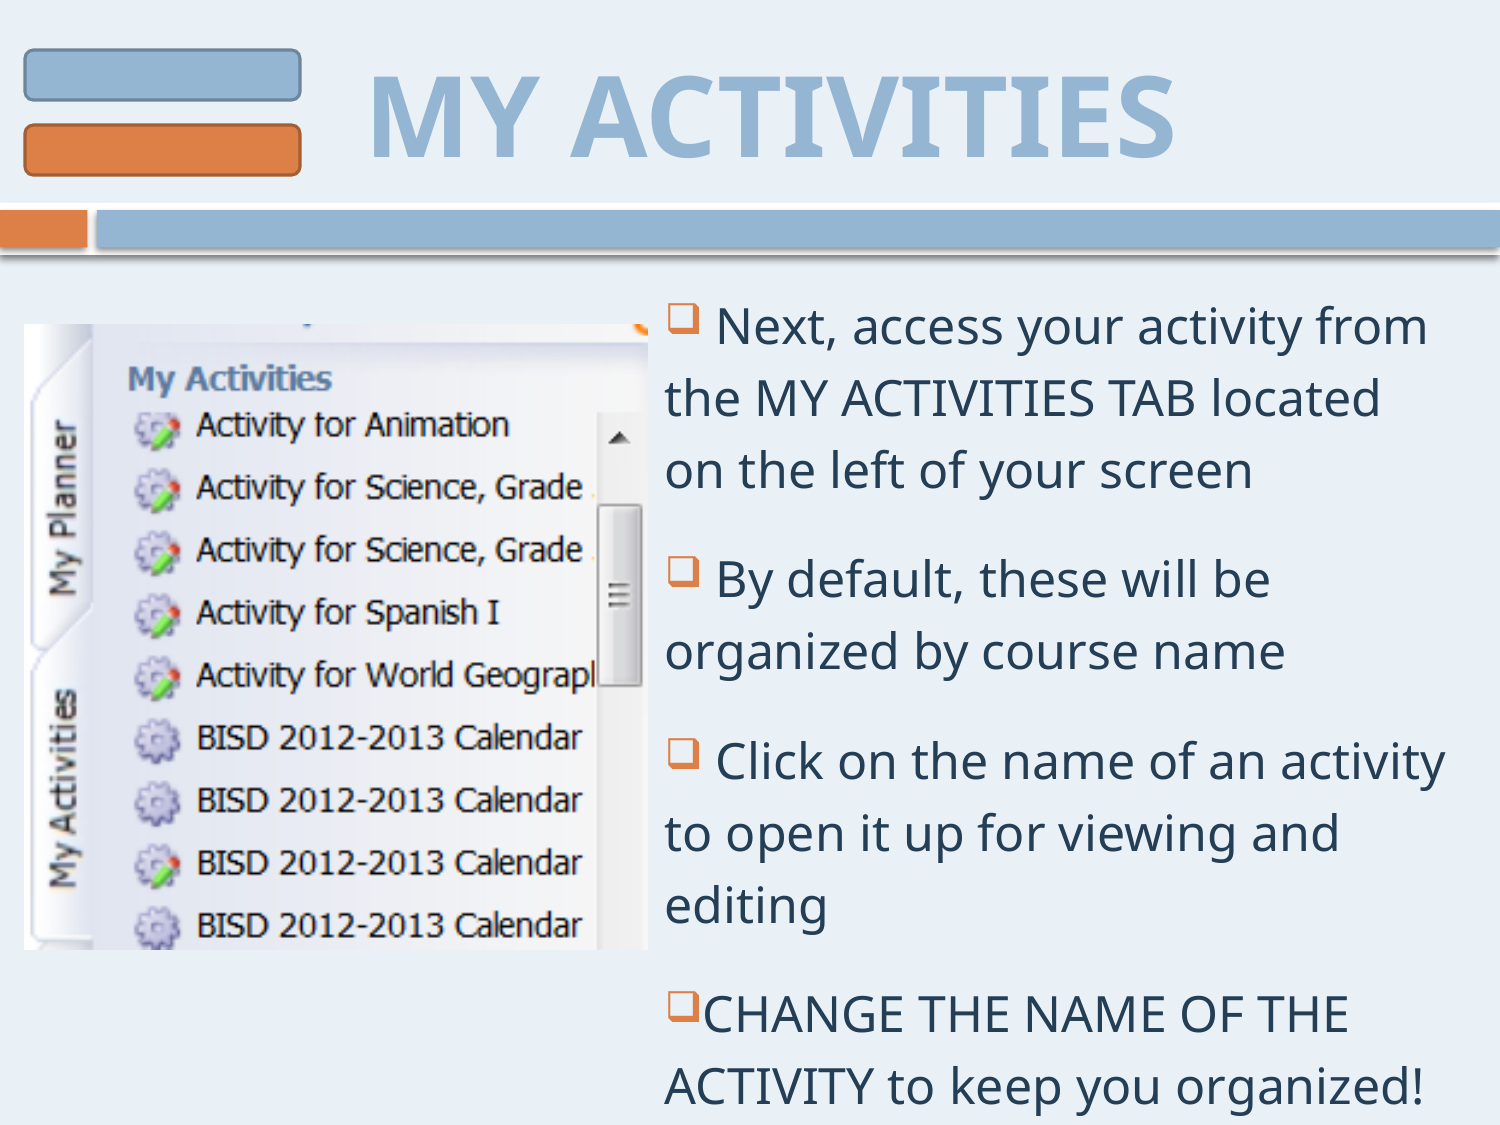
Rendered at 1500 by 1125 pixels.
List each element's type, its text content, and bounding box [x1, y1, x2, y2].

text_box Next, access your activity from the MY ACTIVITIES TAB located on the left of your screen By default, these will be organized by course name Click on the name of an activity to open it up for viewing and editing CHANGE THE NAME OF THE ACTIVITY to keep you organized! [649, 275, 1463, 1123]
text_box MY ACTIVITIES [350, 12, 1500, 213]
picture [24, 324, 648, 951]
text_box [23, 123, 302, 177]
text_box [23, 48, 302, 102]
